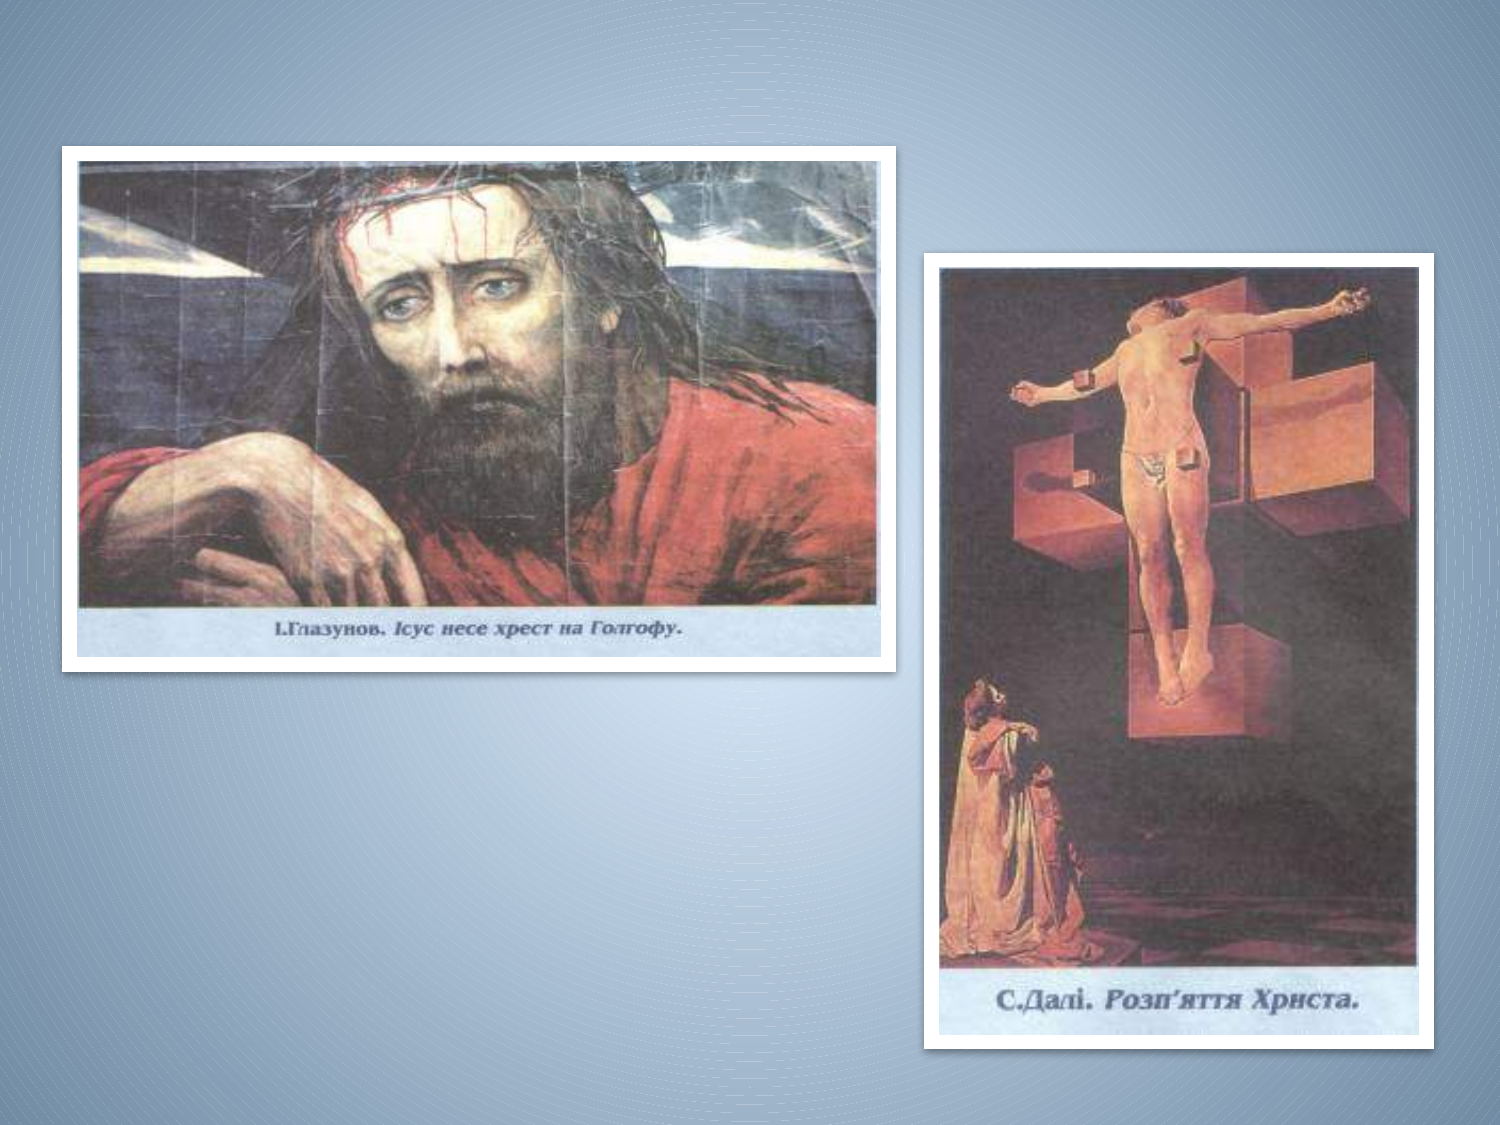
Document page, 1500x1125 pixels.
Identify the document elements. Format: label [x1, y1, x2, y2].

picture [76, 160, 882, 658]
picture [938, 266, 1420, 1036]
